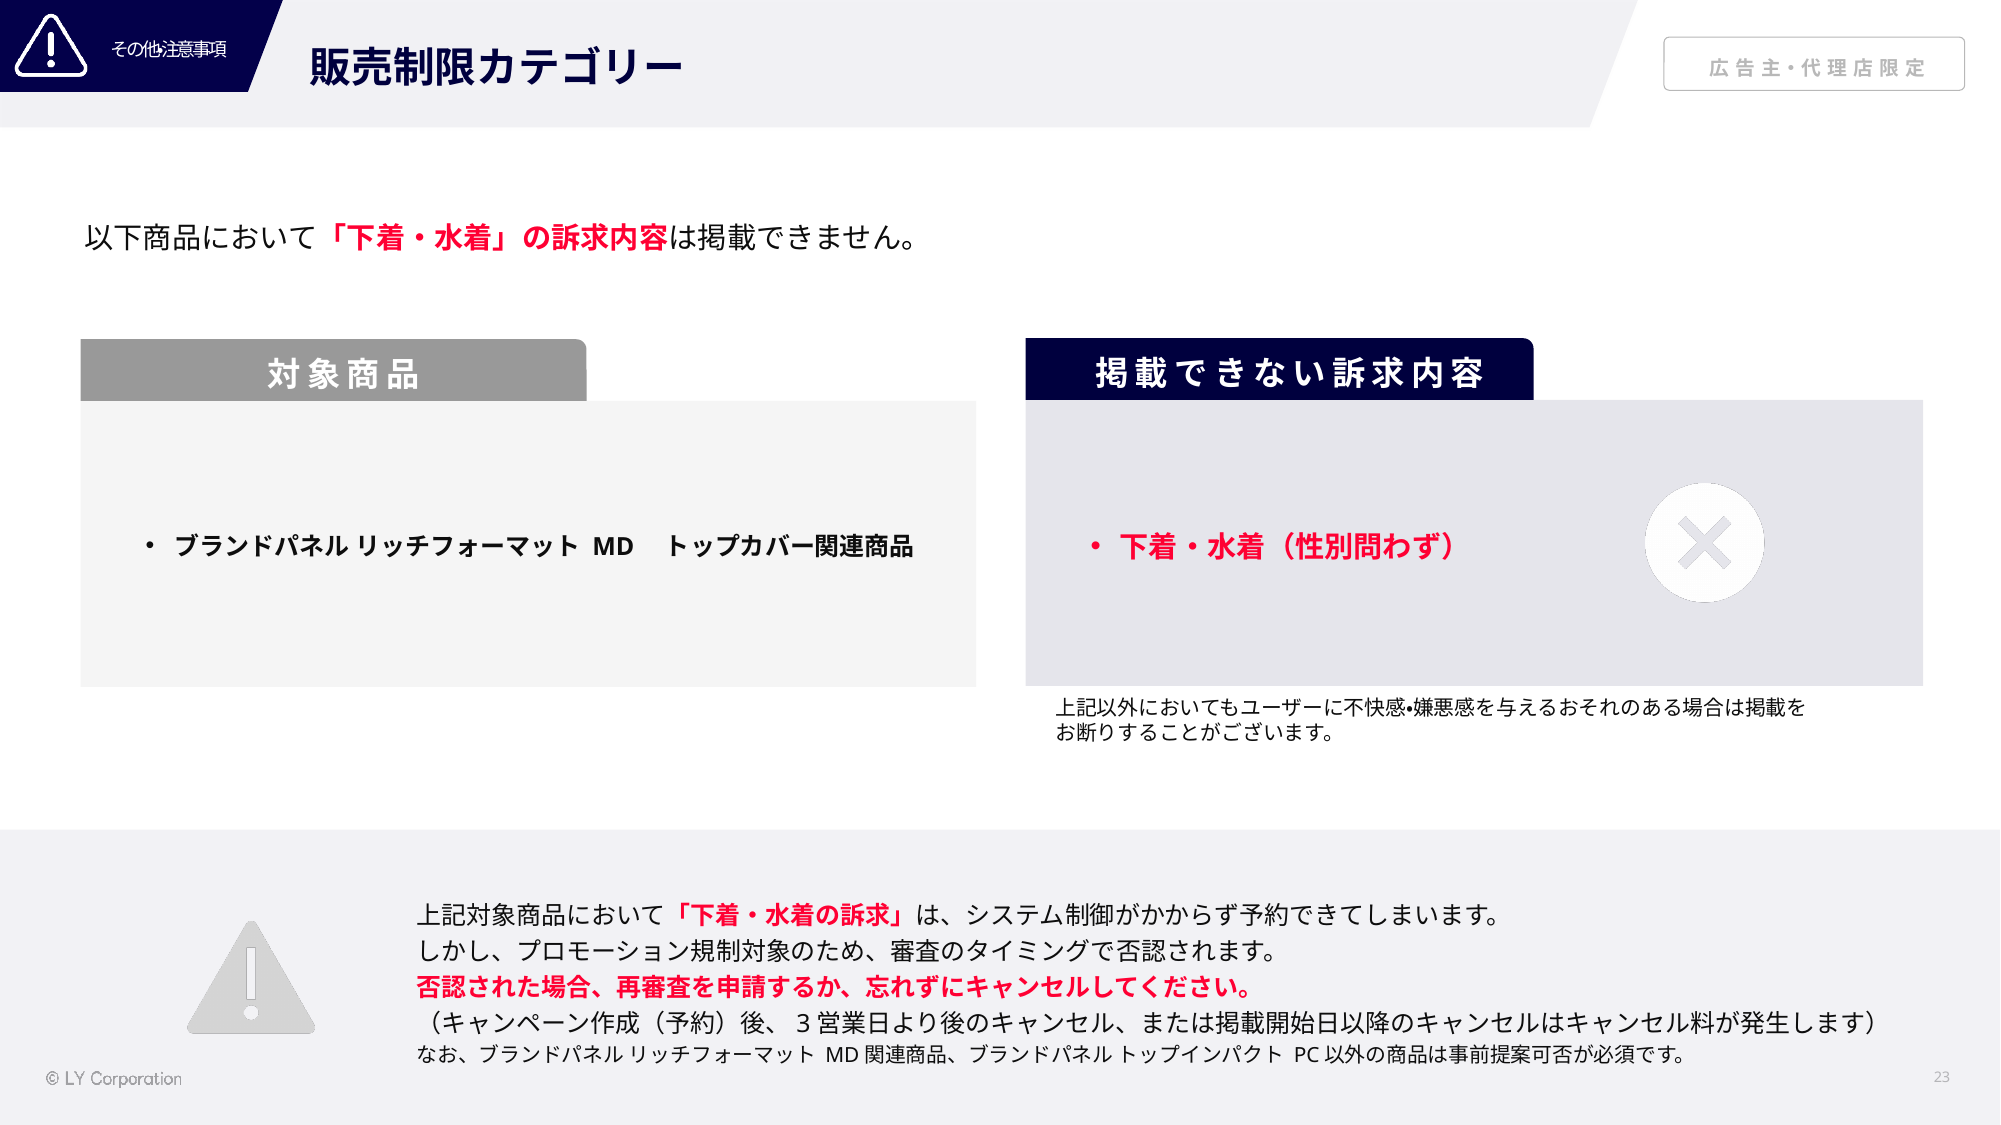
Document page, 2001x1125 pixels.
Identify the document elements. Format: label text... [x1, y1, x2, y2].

text_box 以下商品において「下着・水着」の訴求内容は掲載できません。 [84, 216, 931, 255]
text_box 掲載できない訴求内容 [1025, 338, 1534, 400]
text_box 上記対象商品において「下着・水着の訴求」は、システム制御がかからず予約できてしまいます。 しかし、プロモーション規制対象のため、審査のタイミングで否認されます。 否認された場合、再審査を申請するか、忘れずにキャンセルしてください。 （キャンペーン作成（予約）後、3営業日より後のキャンセル、または掲載開始日以降のキャンセルはキャンセル料が発生します） なお、ブランドパネル リッチフォーマット MD関連商品、ブランドパネル トップインパクト PC以外の商品は事前提案可否が必須です。 [416, 876, 1922, 1078]
picture [1629, 467, 1780, 618]
picture [180, 906, 322, 1048]
picture [46, 1071, 181, 1088]
text_box 上記以外においてもユーザーに不快感・嫌悪感を与えるおそれのある場合は掲載を お断りすることがございます。 [1040, 687, 1822, 753]
list その他・注意事項 [97, 13, 240, 81]
text_box 下着・水着（性別問わず） [1025, 399, 1924, 686]
list 販売制限カテゴリー [309, 41, 1645, 97]
text_box ブランドパネル リッチフォーマット MD トップカバー関連商品 [80, 400, 977, 687]
text_box 対象商品 [80, 339, 587, 401]
picture [9, 5, 92, 87]
